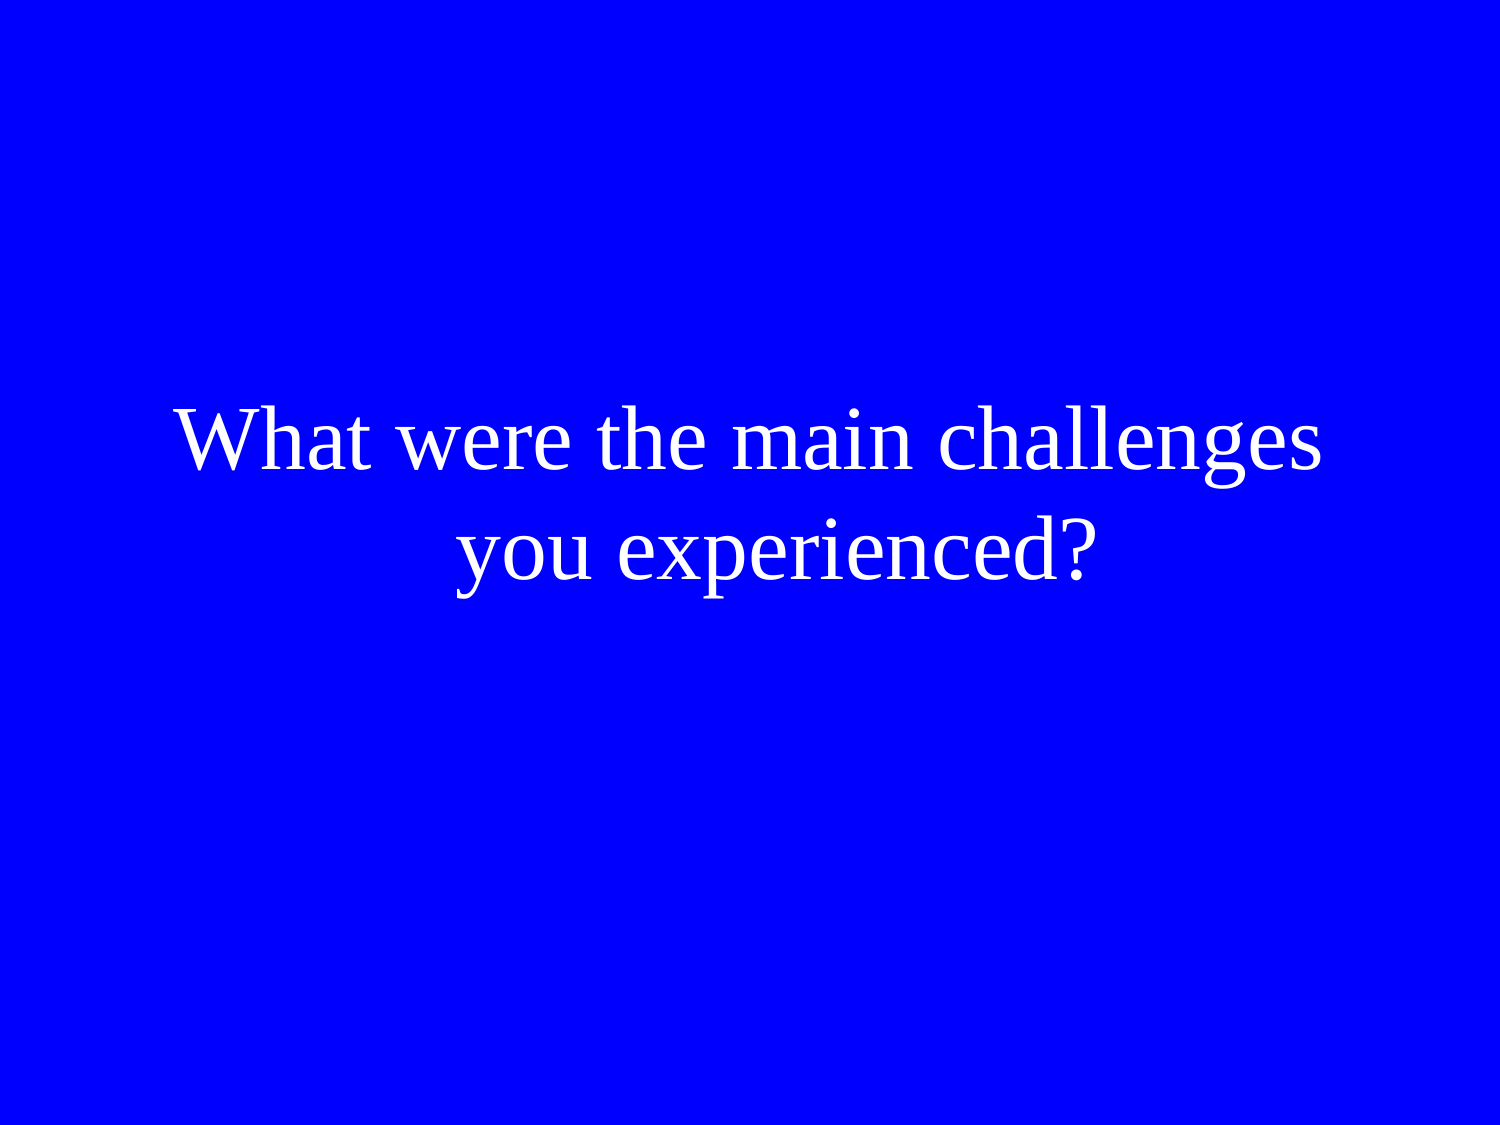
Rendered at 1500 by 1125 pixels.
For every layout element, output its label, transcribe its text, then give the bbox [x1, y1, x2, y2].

list What were the main challenges you experienced? [112, 370, 1388, 1001]
